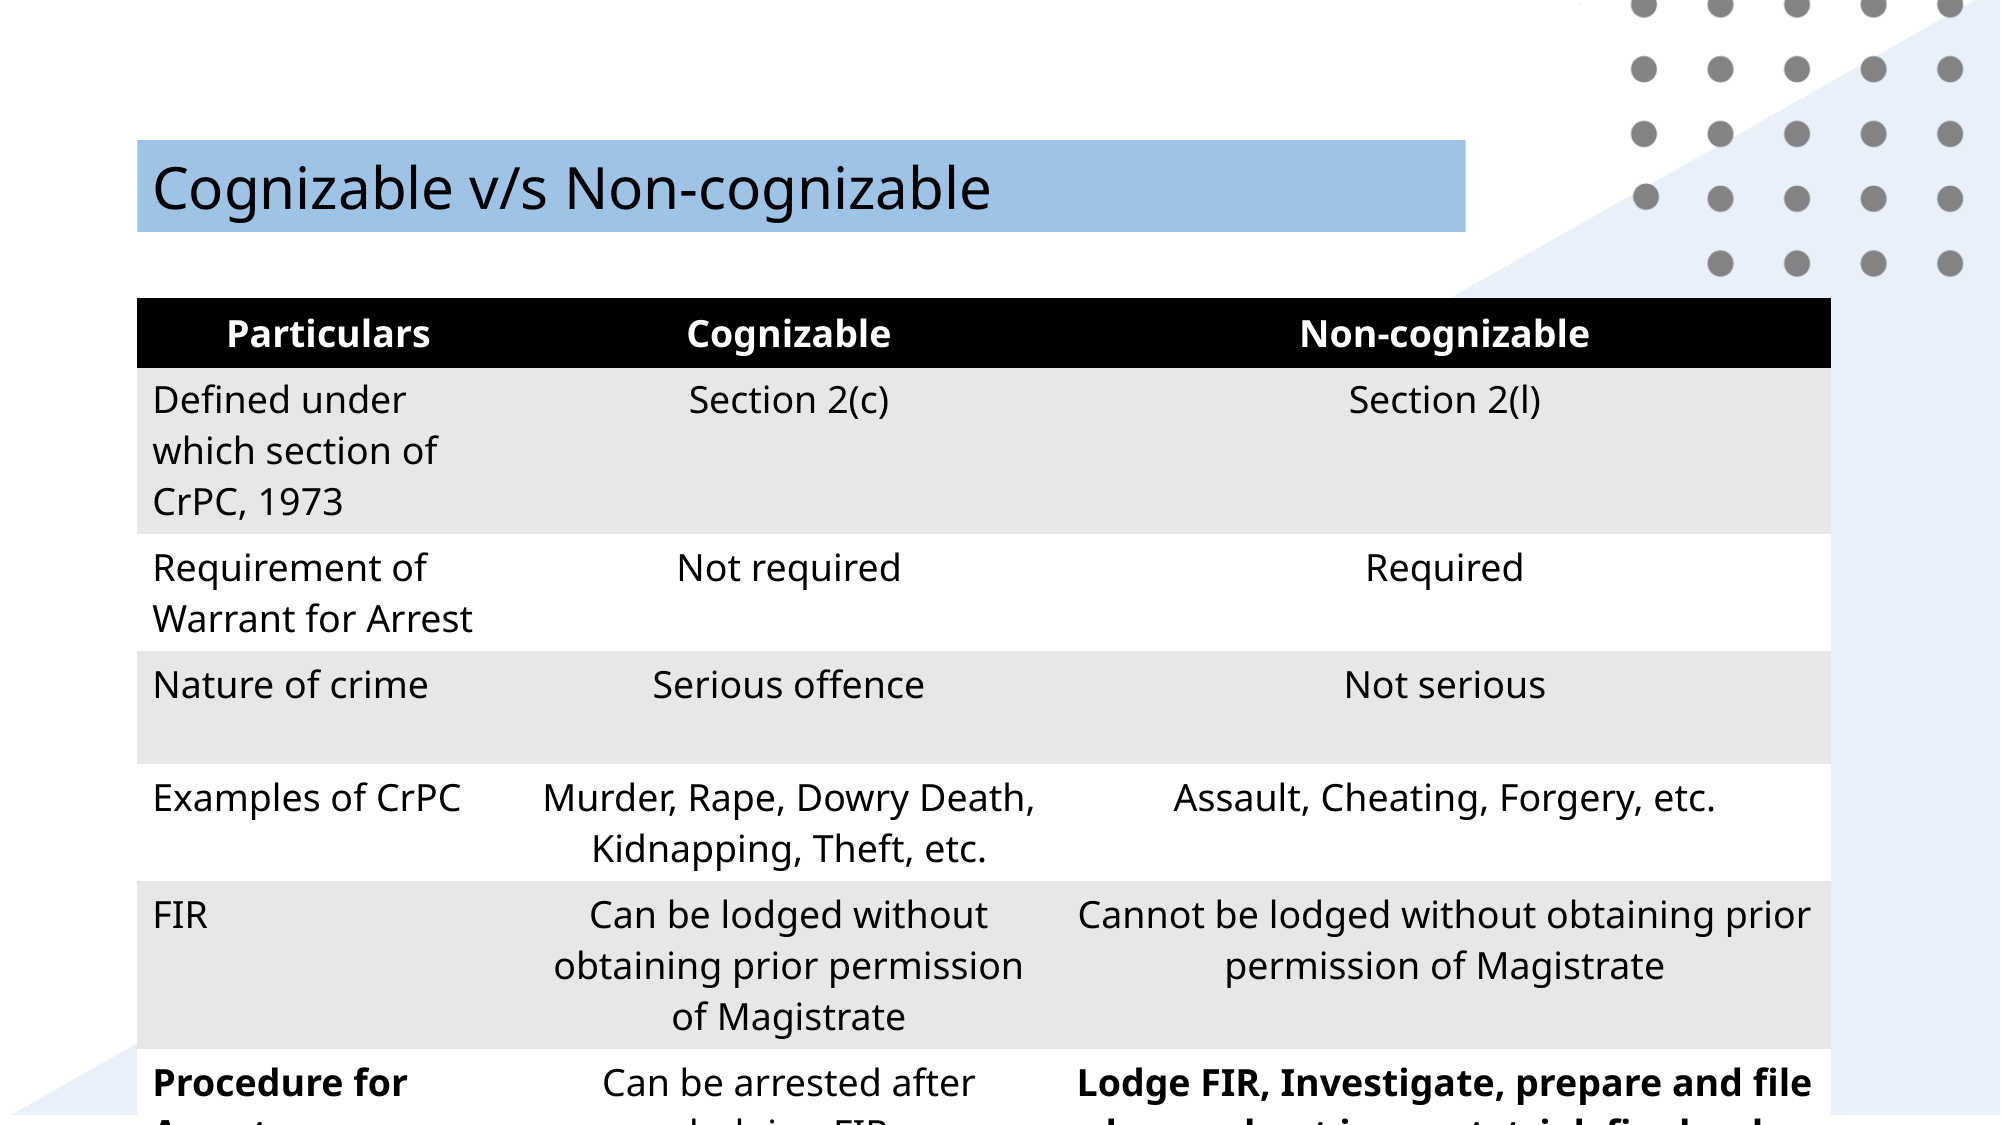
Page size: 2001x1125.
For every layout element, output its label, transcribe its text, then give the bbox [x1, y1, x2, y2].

picture [0, 0, 2000, 1115]
table_cell Lodge FIR, Investigate, prepare and file charge sheet in court, trial, final order of arrest by Court [1059, 1115, 1831, 1125]
table_cell Procedure for Arrest [137, 1115, 520, 1125]
table_cell Can be arrested after lodging FIR [520, 1115, 1059, 1125]
